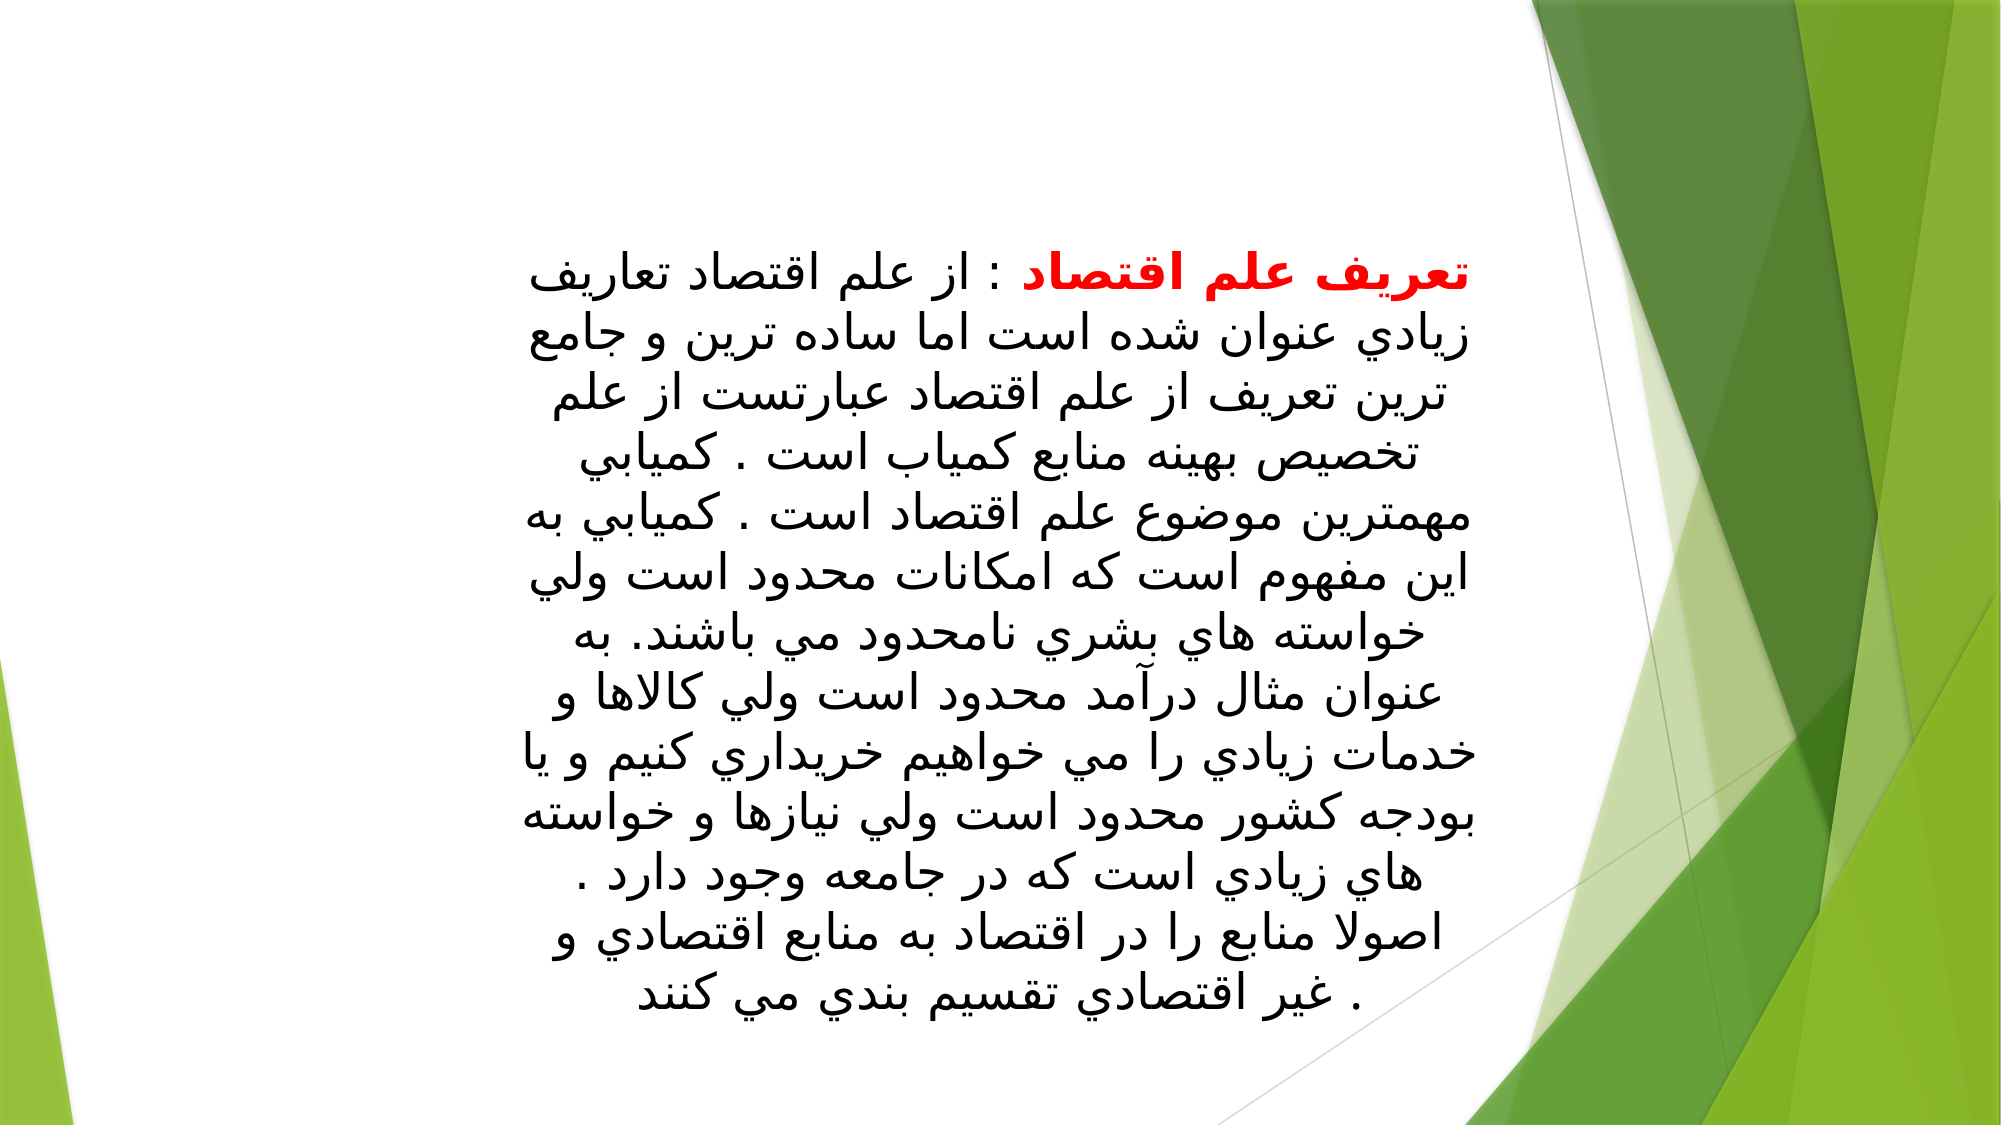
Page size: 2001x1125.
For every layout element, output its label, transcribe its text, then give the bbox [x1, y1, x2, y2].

text_box تعريف علم اقتصاد : از علم اقتصاد تعاريف زيادي عنوان شده است اما ساده ترين و جامع ترين تعريف از علم اقتصاد عبارتست از علم تخصيص بهينه منابع كمياب است . كميابي مهمترين موضوع علم اقتصاد است . كميابي به اين مفهوم است كه امكانات محدود است ولي خواسته هاي بشري نامحدود مي باشند. به عنوان مثال درآمد محدود است ولي كالاها و خدمات زيادي را مي خواهيم خريداري كنيم و يا بودجه كشور محدود است ولي نيازها و خواسته هاي زيادي است كه در جامعه وجود دارد . اصولا منابع را در اقتصاد به منابع اقتصادي و غير اقتصادي تقسيم بندي مي كنند . [500, 231, 1500, 1087]
